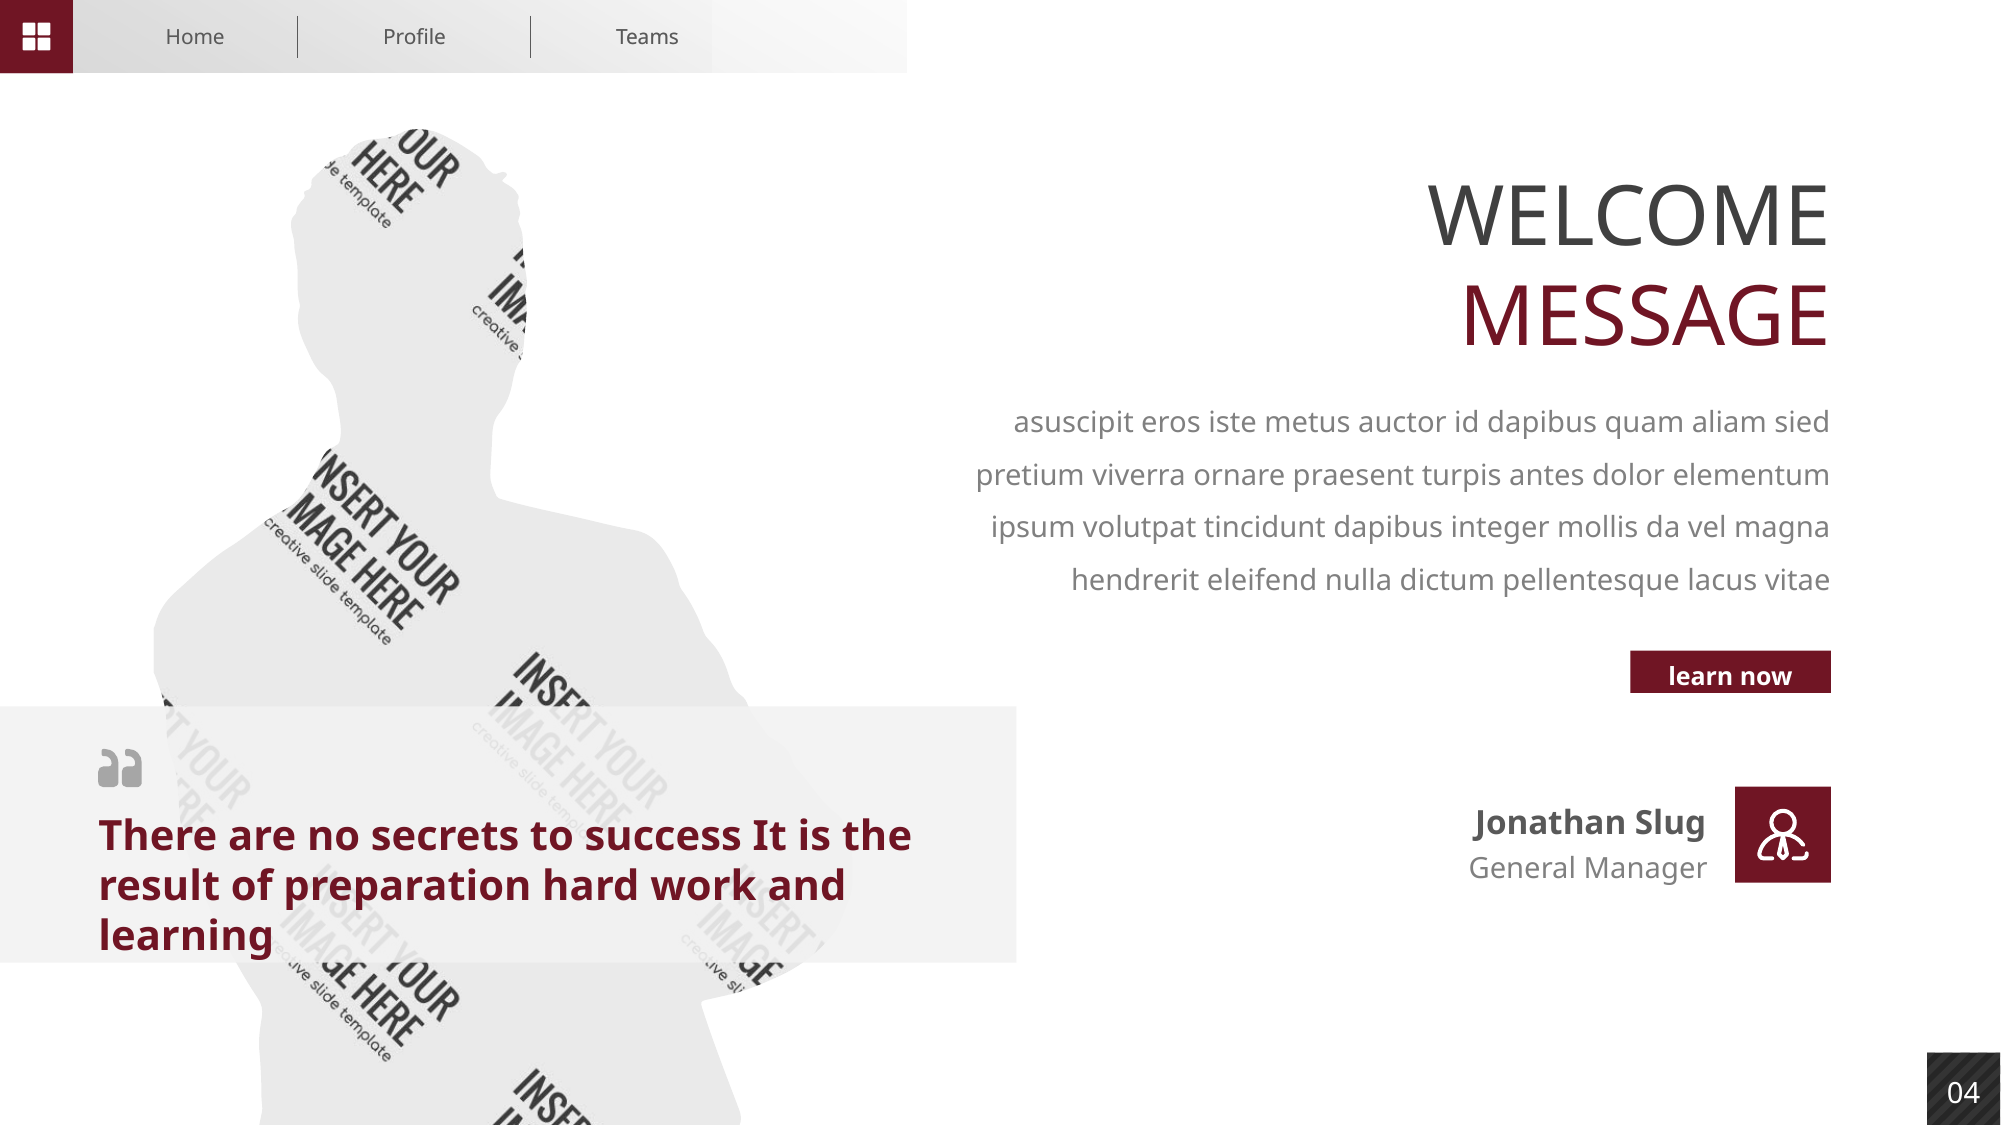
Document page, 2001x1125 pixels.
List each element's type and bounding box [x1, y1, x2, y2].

text_box [0, 0, 2001, 1125]
